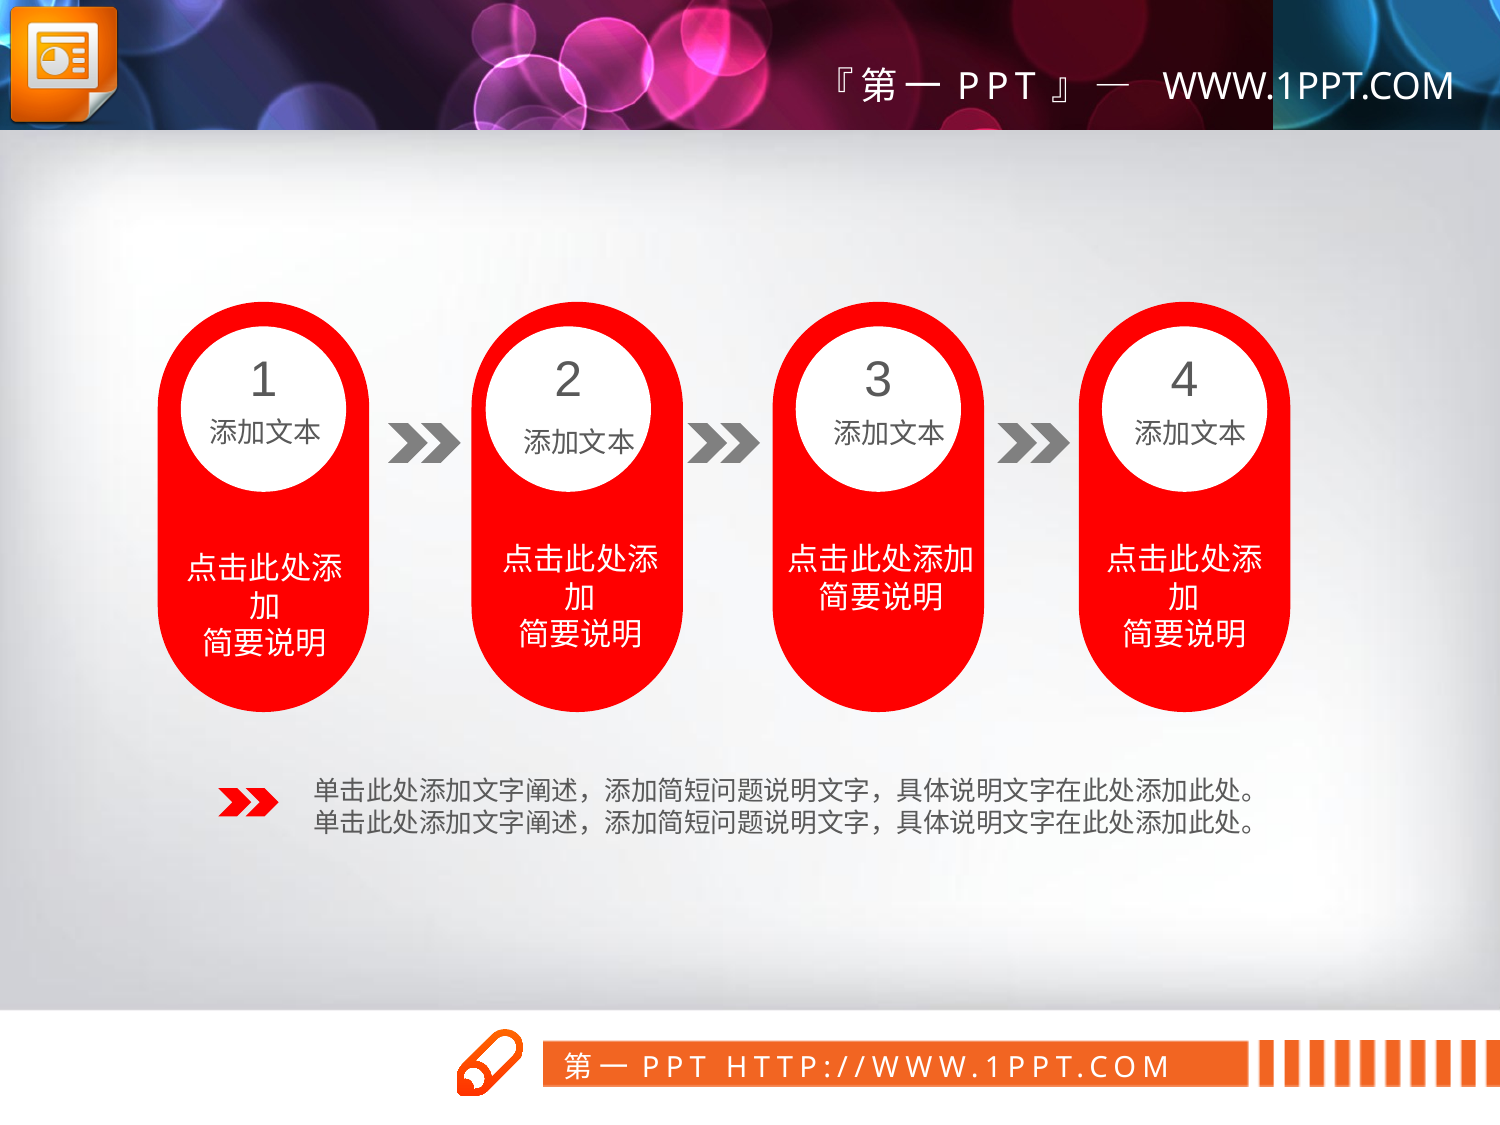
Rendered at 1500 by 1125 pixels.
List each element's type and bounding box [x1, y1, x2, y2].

text_box [156, 301, 374, 713]
picture [543, 1040, 1500, 1087]
picture [0, 0, 1500, 1012]
text_box [997, 422, 1071, 464]
text_box [687, 422, 761, 464]
text_box [1078, 301, 1291, 713]
text_box [387, 422, 461, 464]
text_box [218, 766, 1332, 847]
text_box [471, 301, 688, 713]
text_box [765, 301, 998, 713]
